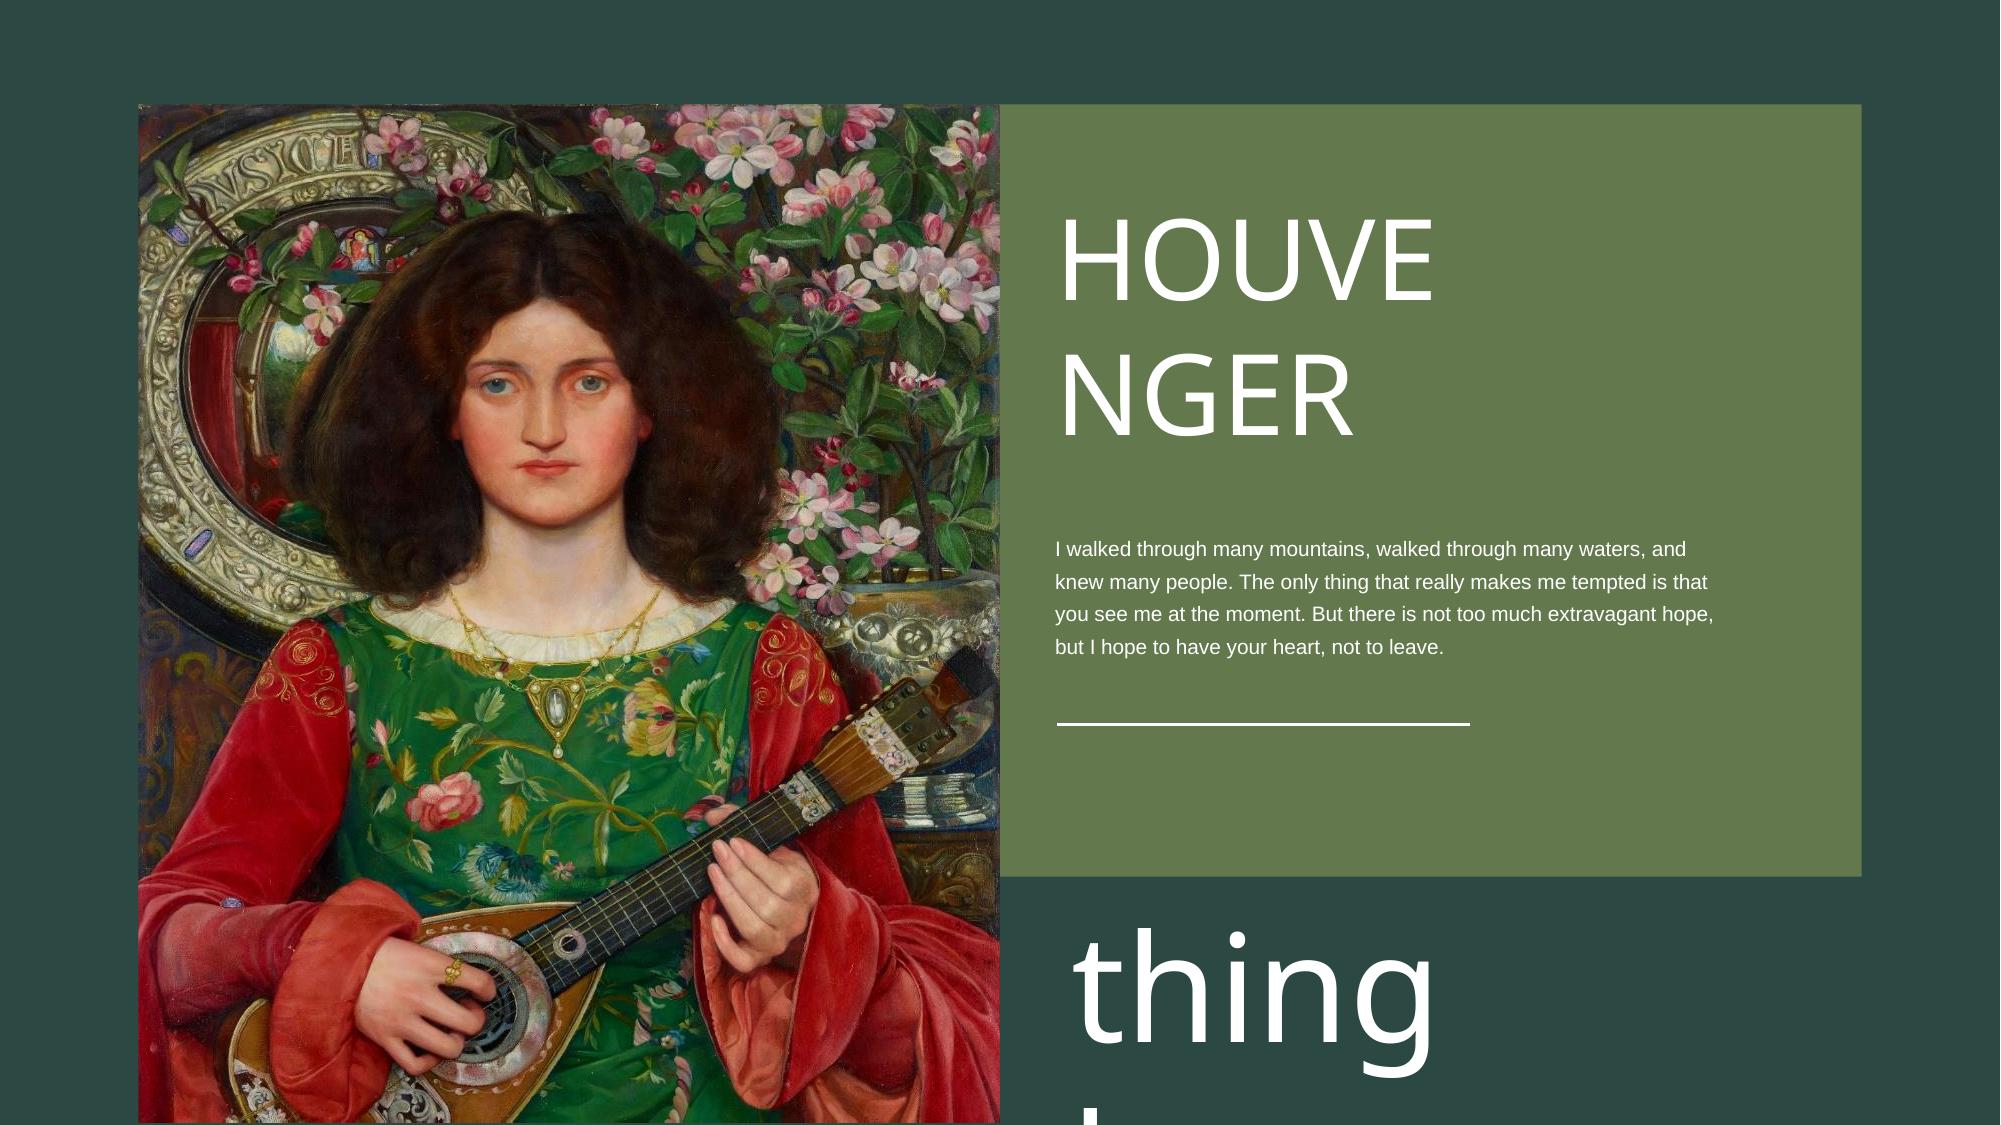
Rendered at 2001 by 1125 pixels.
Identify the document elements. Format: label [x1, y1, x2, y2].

text_box [138, 104, 1862, 1123]
